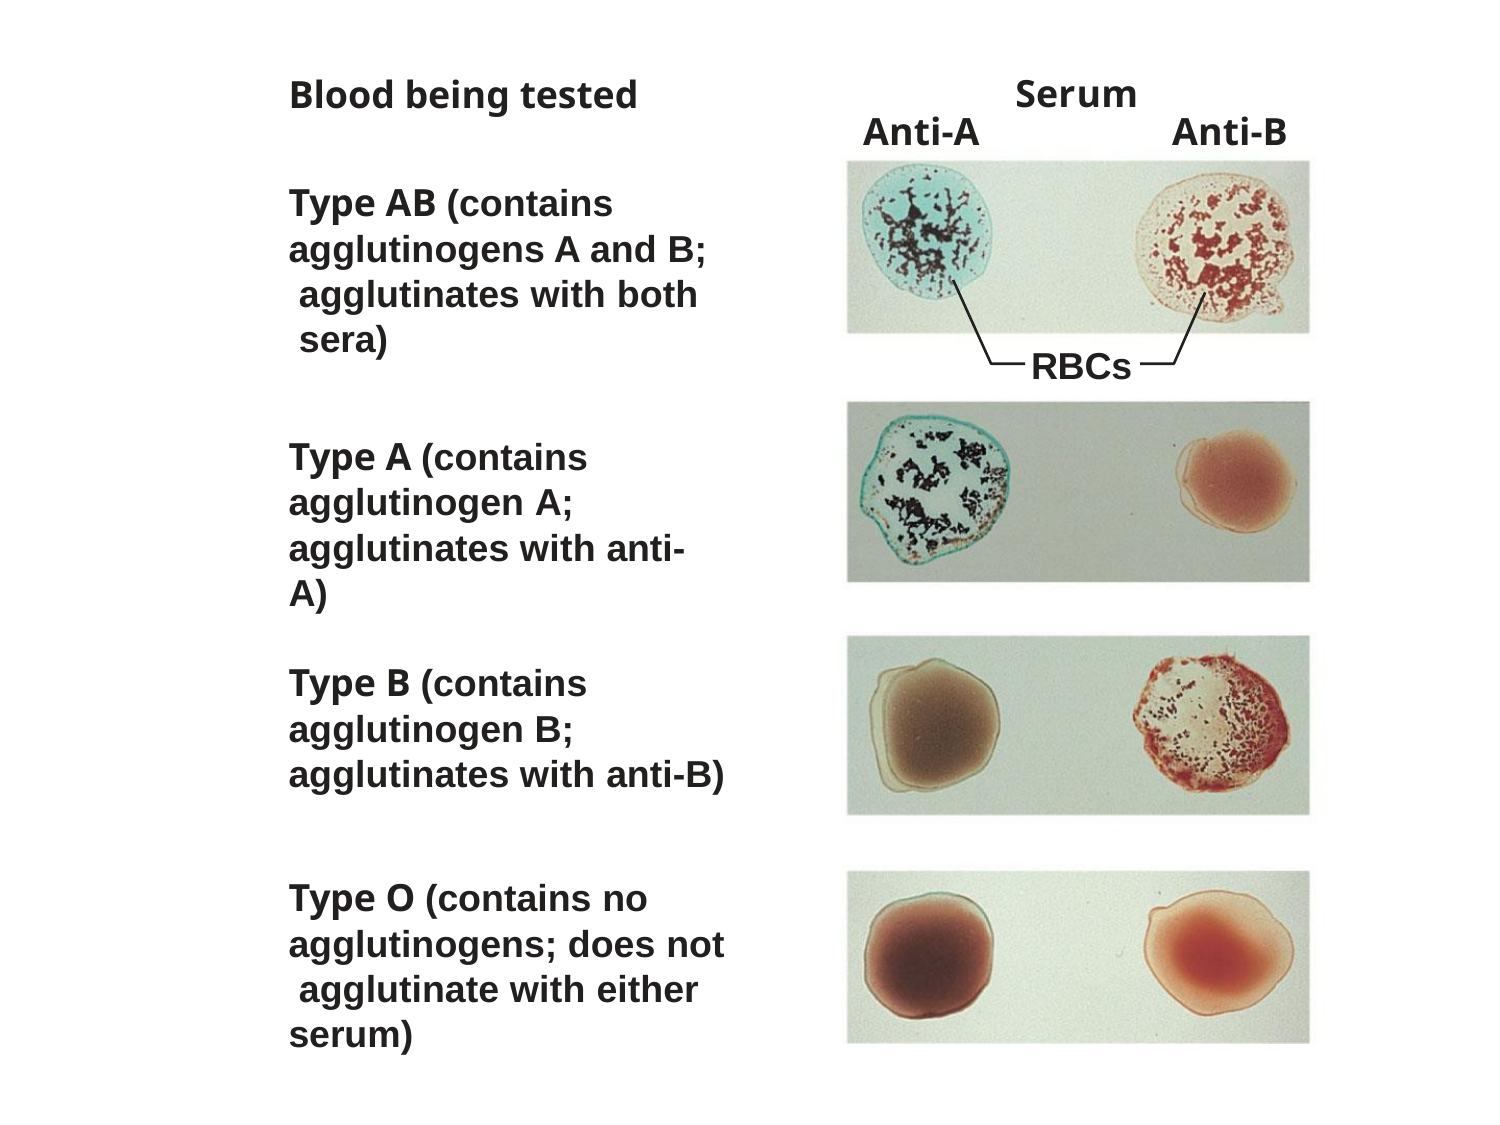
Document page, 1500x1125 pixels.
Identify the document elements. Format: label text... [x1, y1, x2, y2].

text_box Type AB (contains agglutinogens A and B; agglutinates with both sera) [286, 178, 709, 360]
text_box Anti-B [1170, 107, 1300, 153]
title Serum [119, 21, 1381, 259]
picture [174, 81, 1500, 1044]
text_box Type A (contains agglutinogen A; agglutinates with anti-A) [286, 432, 726, 614]
text_box RBCs [1028, 342, 1135, 388]
text_box Type O (contains no agglutinogens; does not agglutinate with either serum) [286, 873, 726, 1056]
text_box Anti-A [861, 107, 991, 153]
text_box Type B (contains agglutinogen B; agglutinates with anti-B) [286, 658, 727, 796]
text_box Blood being tested [286, 71, 676, 117]
